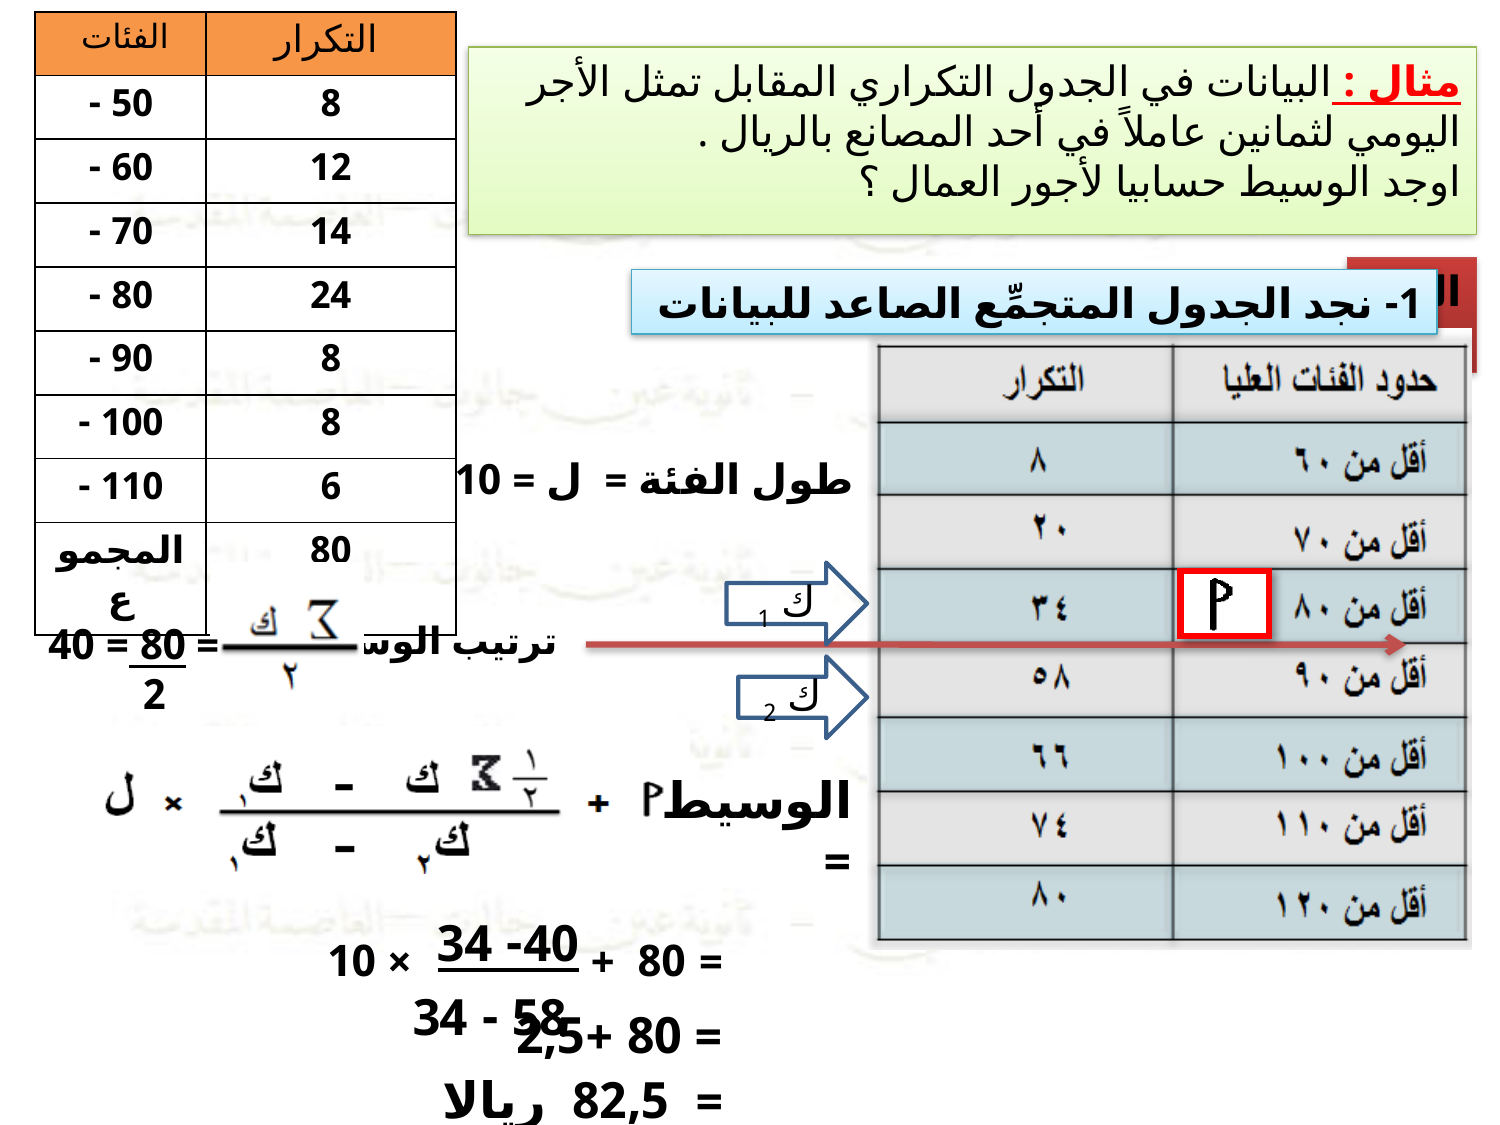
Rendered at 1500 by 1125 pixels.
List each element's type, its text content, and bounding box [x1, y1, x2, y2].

table_cell 8 [207, 76, 455, 138]
table_cell 90 - [36, 332, 205, 394]
table_cell 60 - [36, 140, 205, 202]
table_cell 8 [207, 396, 455, 458]
table_header التكرار [207, 13, 455, 75]
text_box ك 2 [736, 654, 861, 741]
table_cell 50 - [36, 76, 205, 138]
text_box ك 1 [724, 560, 861, 642]
text_box الوسيط = [695, 761, 861, 897]
text_box 1- نجد الجدول المتجمِّع الصاعد للبيانات [631, 269, 1438, 335]
text_box الحل : [1347, 257, 1477, 373]
table_cell 24 [207, 268, 455, 330]
table_cell 70 - [36, 204, 205, 266]
table_cell 80 [207, 523, 455, 609]
table_header الفئات [36, 13, 205, 75]
text_box = 80 + 40- 34 × 10 58 - 34 [246, 878, 739, 1053]
table_cell 110 - [36, 459, 205, 522]
text_box ترتيب الوسيط = [235, 609, 573, 715]
table_cell 12 [207, 140, 455, 202]
table_cell 8 [207, 332, 455, 394]
table_cell المجموع [36, 523, 205, 610]
table_cell 80 - [36, 268, 205, 330]
text_box مثال : البيانات في الجدول التكراري المقابل تمثل الأجر اليومي لثمانين عاملاً في أحد المصانع بالريال . اوجد الوسيط حسابيا لأجور العمال ؟ [468, 46, 1477, 235]
text_box = 80 +2,5 [492, 996, 739, 1060]
text_box طول الفئة = ل = 10 [433, 445, 861, 511]
text_box = 82,5 ريالا [398, 1060, 739, 1125]
picture [0, 0, 1500, 1125]
table_cell 14 [207, 204, 455, 266]
table_cell 100 - [36, 396, 205, 458]
table_cell 6 [207, 459, 455, 522]
text_box = 80 = 40 2 [11, 610, 235, 726]
